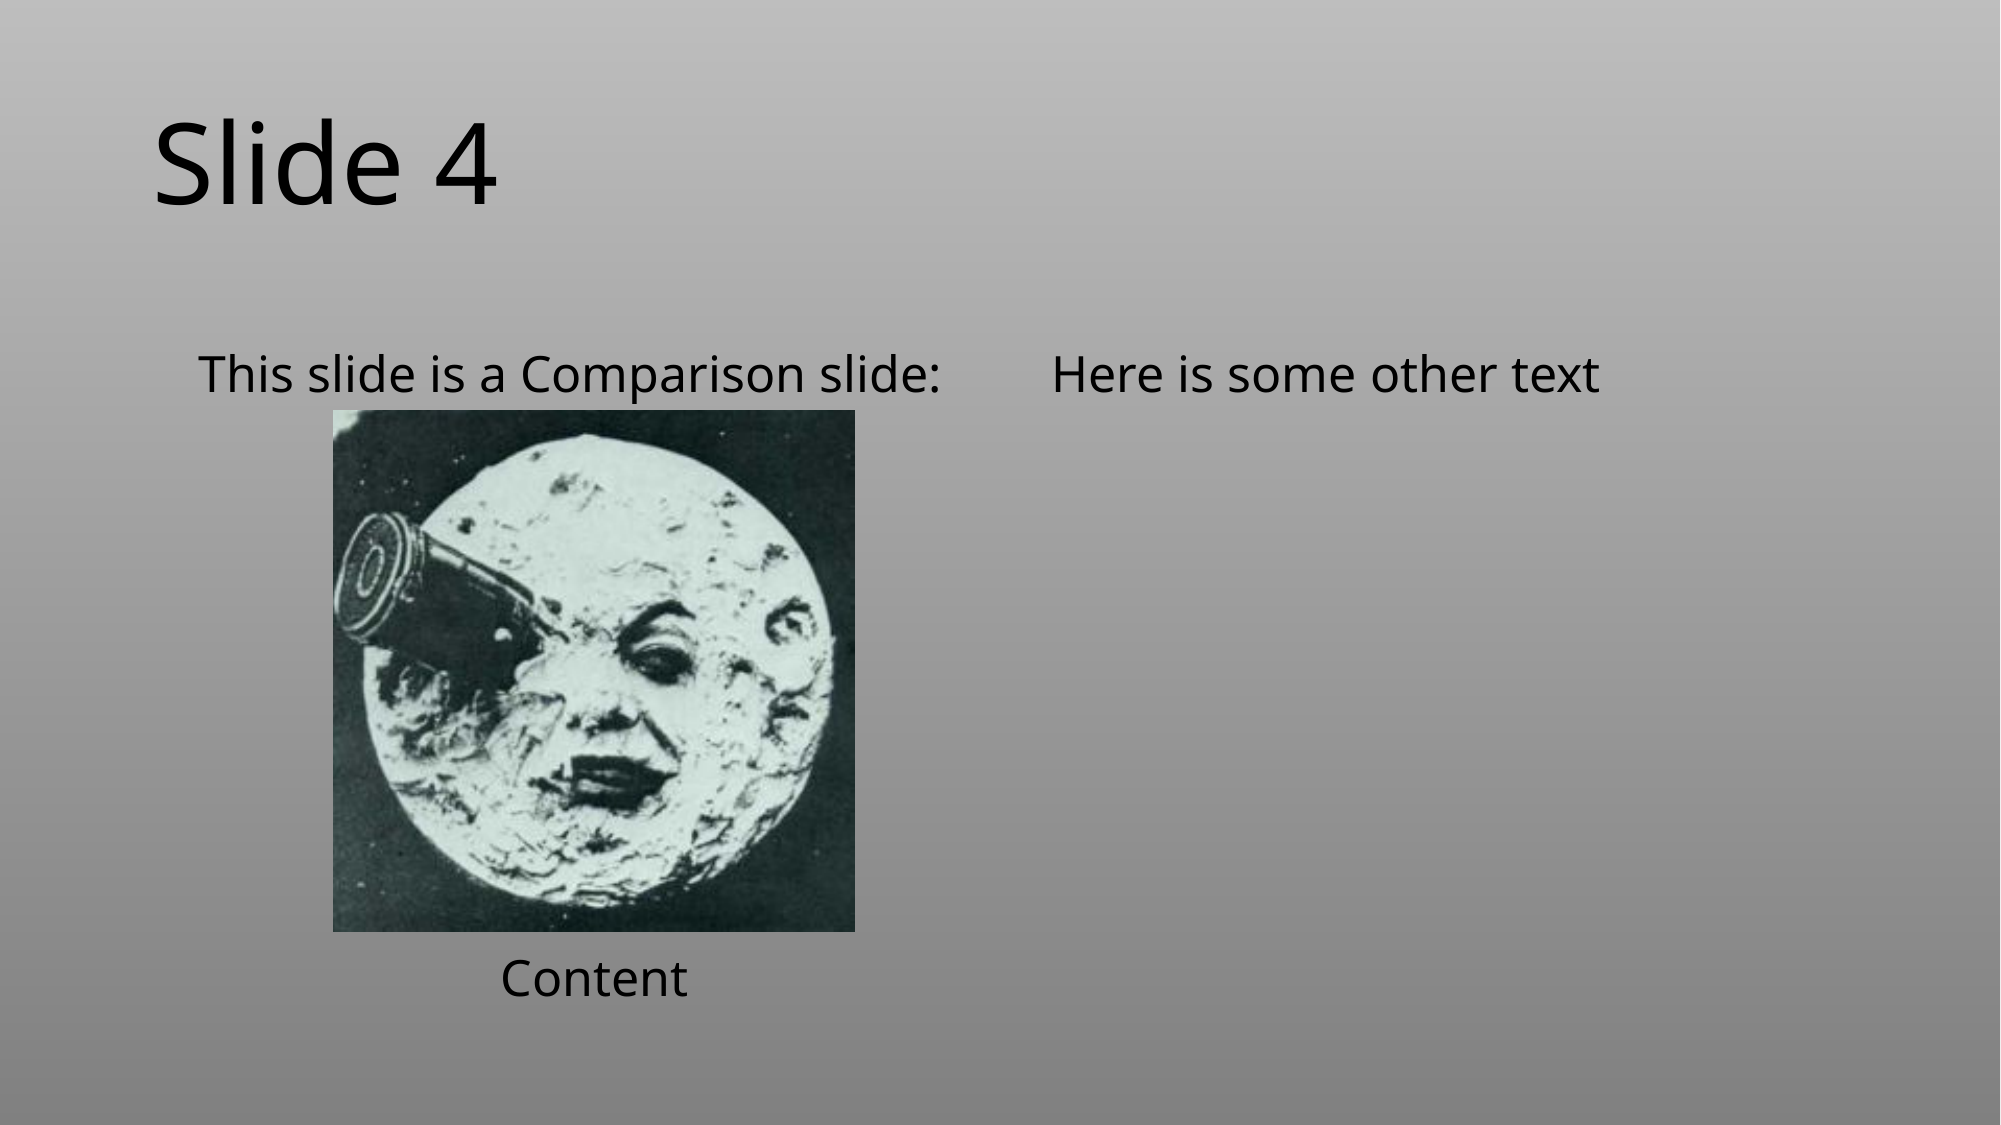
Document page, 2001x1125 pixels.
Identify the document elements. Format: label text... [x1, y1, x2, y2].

list This slide is a Comparison slide: [183, 275, 1009, 411]
picture [0, 0, 2001, 1125]
list Content [183, 931, 1007, 1015]
list Here is some other text [1036, 275, 1863, 411]
title Slide 4 [137, 59, 1863, 278]
